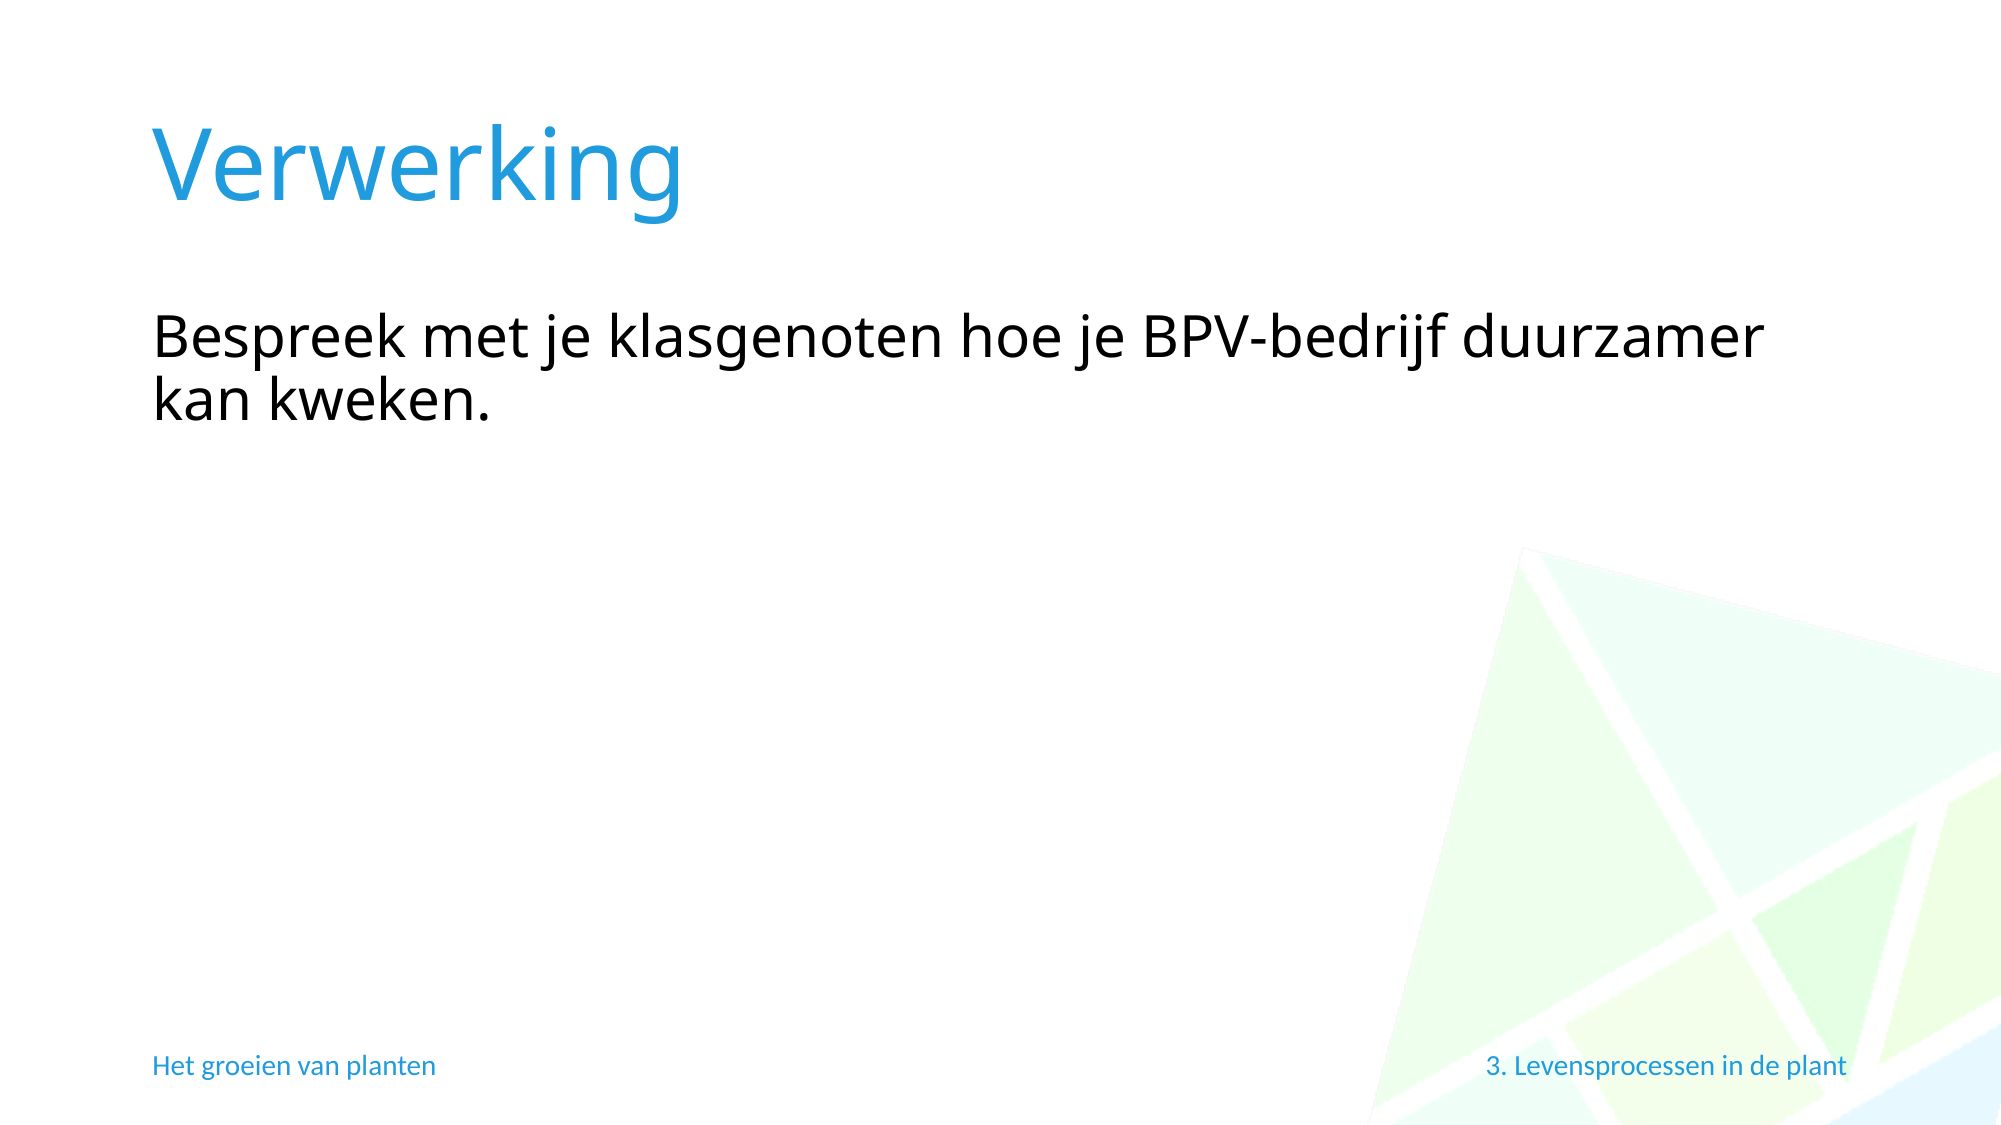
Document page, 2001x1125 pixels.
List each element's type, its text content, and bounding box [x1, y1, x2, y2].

list Bespreek met je klasgenoten hoe je BPV-bedrijf duurzamer kan kweken. [137, 299, 1863, 1014]
title Verwerking [137, 59, 1863, 278]
list Het groeien van planten [137, 1042, 588, 1103]
list 3. Levensprocessen in de plant [1412, 1042, 1863, 1103]
